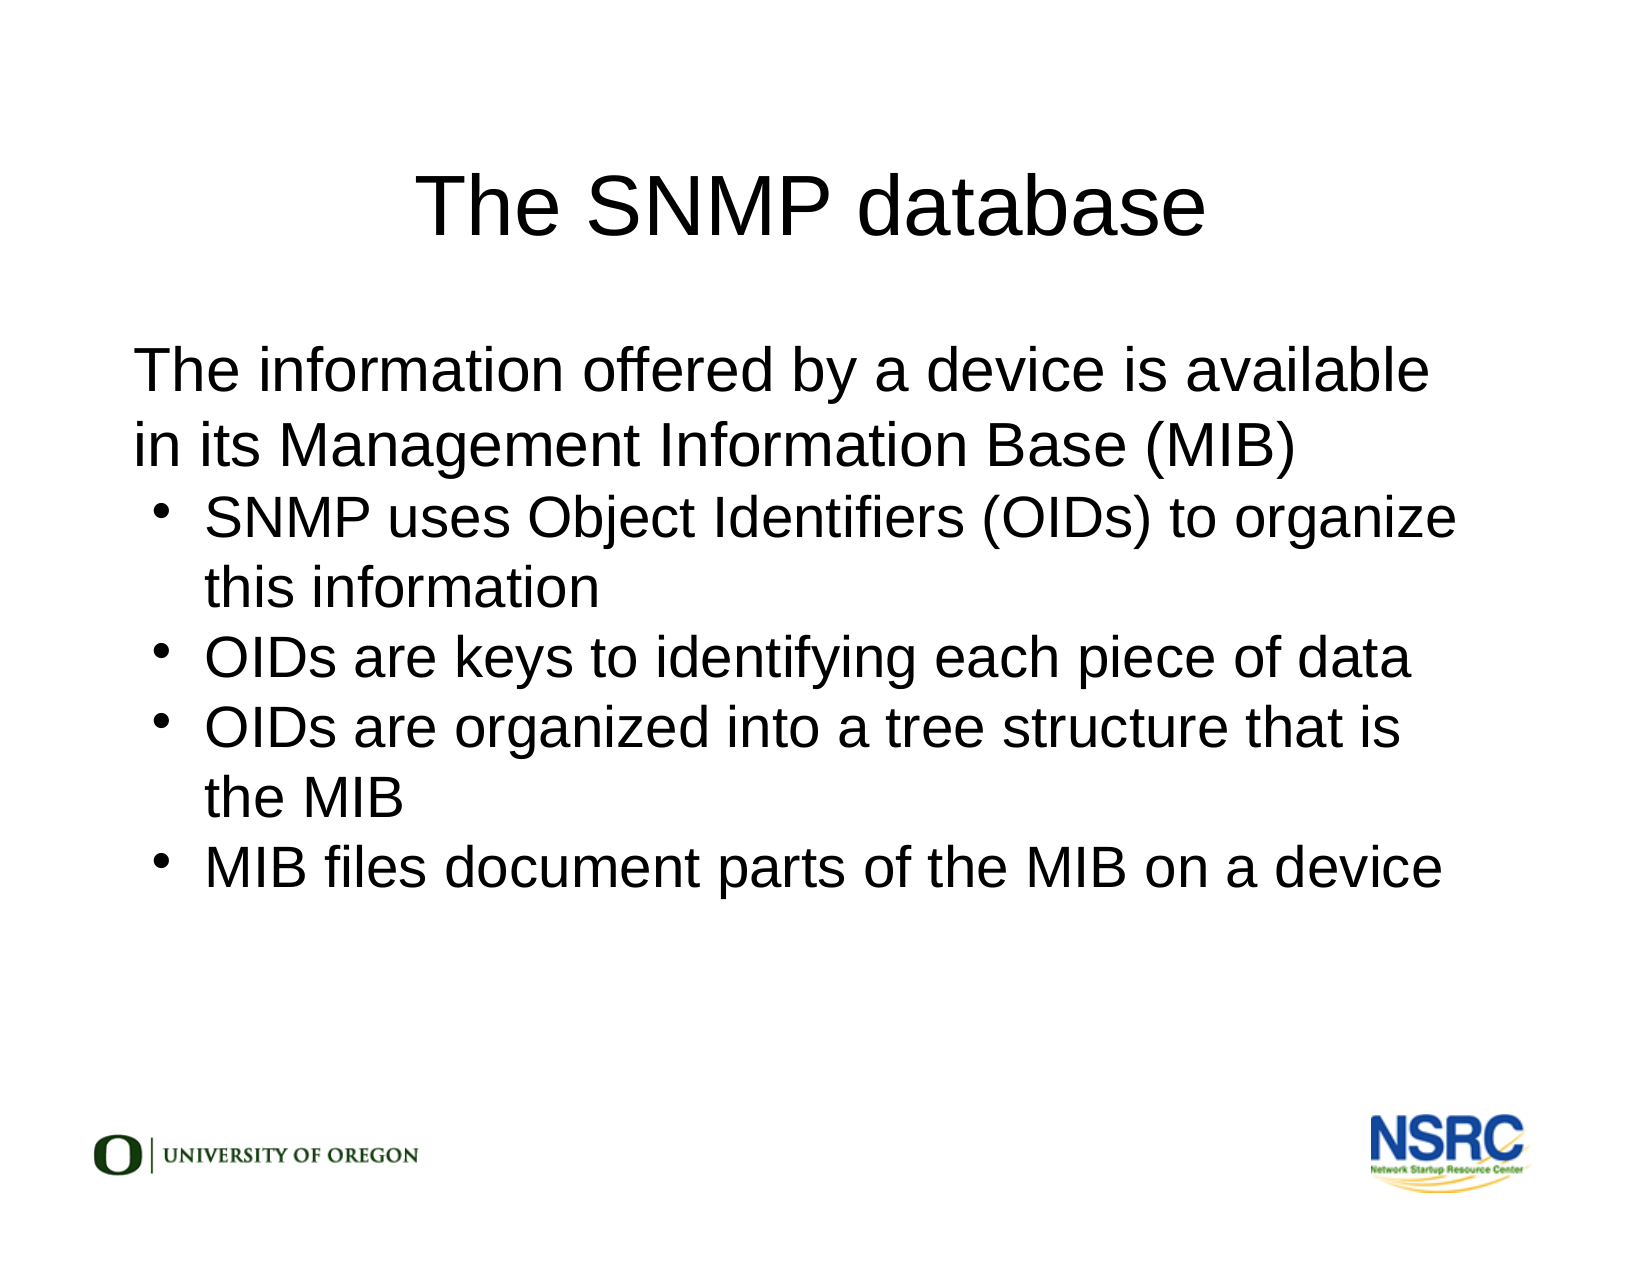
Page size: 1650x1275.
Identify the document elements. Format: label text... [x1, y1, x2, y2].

text_box The information offered by a device is available in its Management Information Base (MIB) SNMP uses Object Identifiers (OIDs) to organize this information OIDs are keys to identifying each piece of data OIDs are organized into a tree structure that is the MIB MIB files document parts of the MIB on a device [133, 329, 1491, 1002]
picture [92, 1133, 420, 1177]
picture [1371, 1114, 1532, 1193]
text_box The SNMP database [133, 104, 1491, 298]
